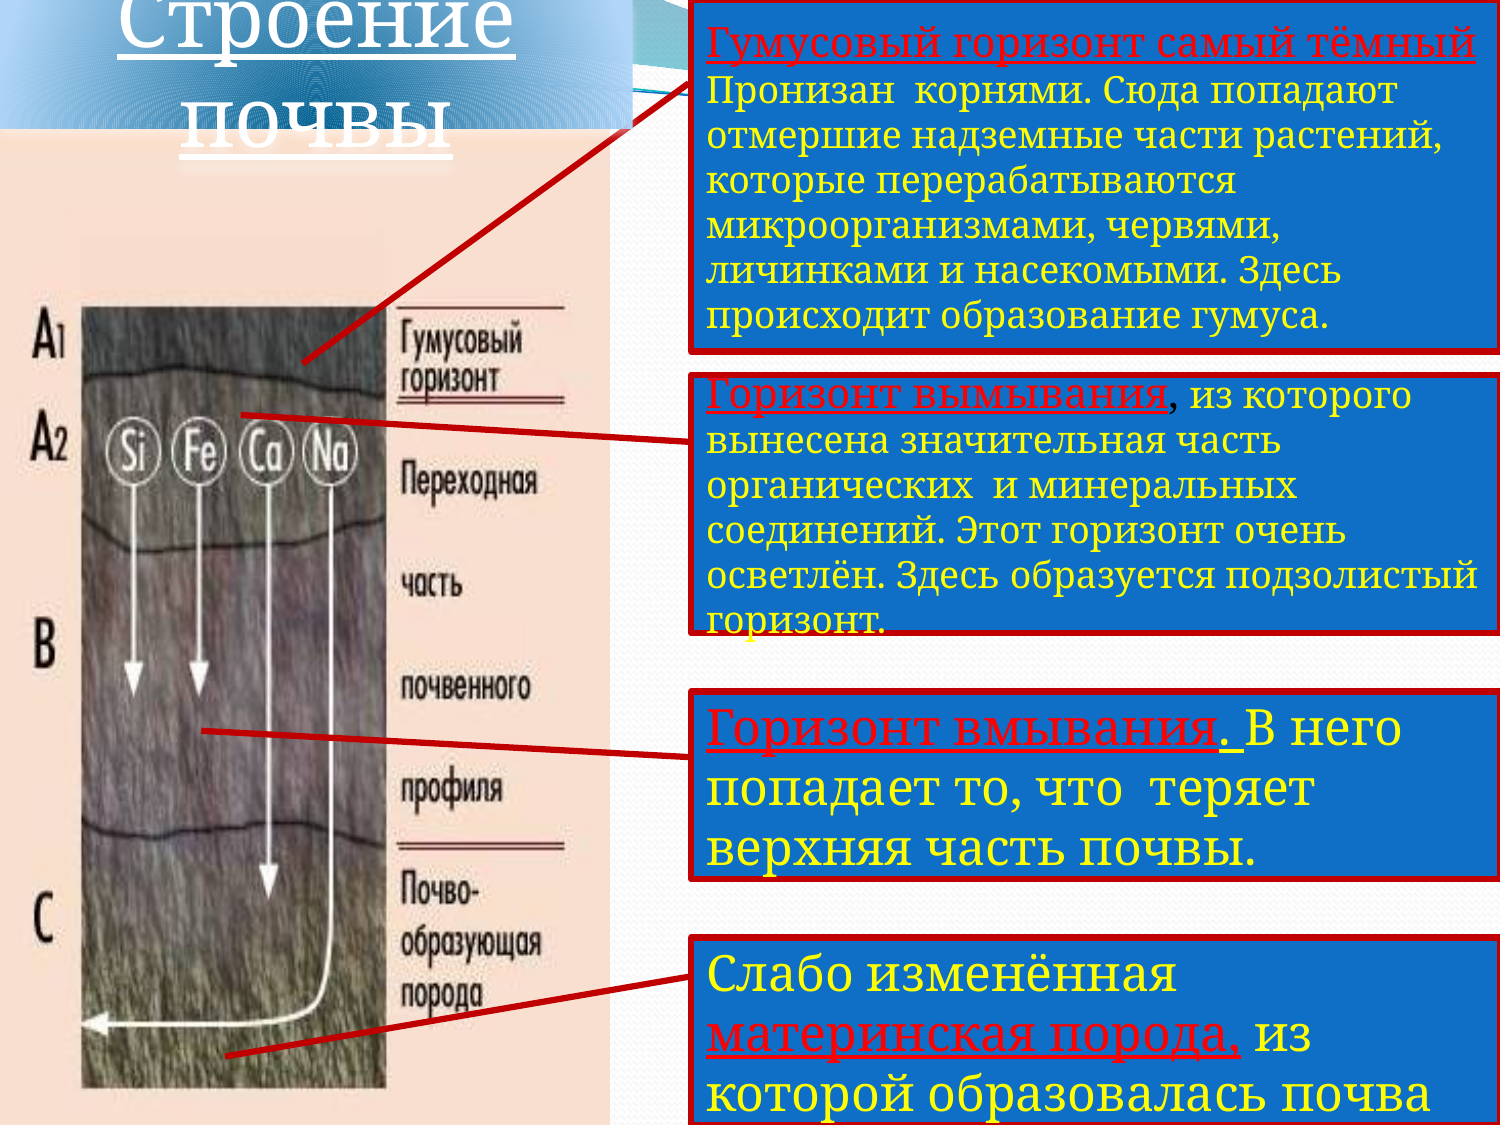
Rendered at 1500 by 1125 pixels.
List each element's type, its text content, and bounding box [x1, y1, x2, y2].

text_box Слабо изменённая материнская порода, из которой образовалась почва [616, 935, 1500, 1125]
text_box Строение почвы [0, 0, 633, 129]
text_box Горизонт вмывания. В него попадает то, что теряет верхняя часть почвы. [616, 689, 1500, 881]
picture [0, 128, 610, 1125]
text_box Горизонт вымывания, из которого вынесена значительная часть органических и минеральных соединений. Этот горизонт очень осветлён. Здесь образуется подзолистый горизонт. [616, 373, 1500, 635]
text_box Гумусовый горизонт самый тёмный Пронизан корнями. Сюда попадают отмершие надземные части растений, которые перерабатываются микроорганизмами, червями, личинками и насекомыми. Здесь происходит образование гумуса. [640, 0, 1500, 354]
